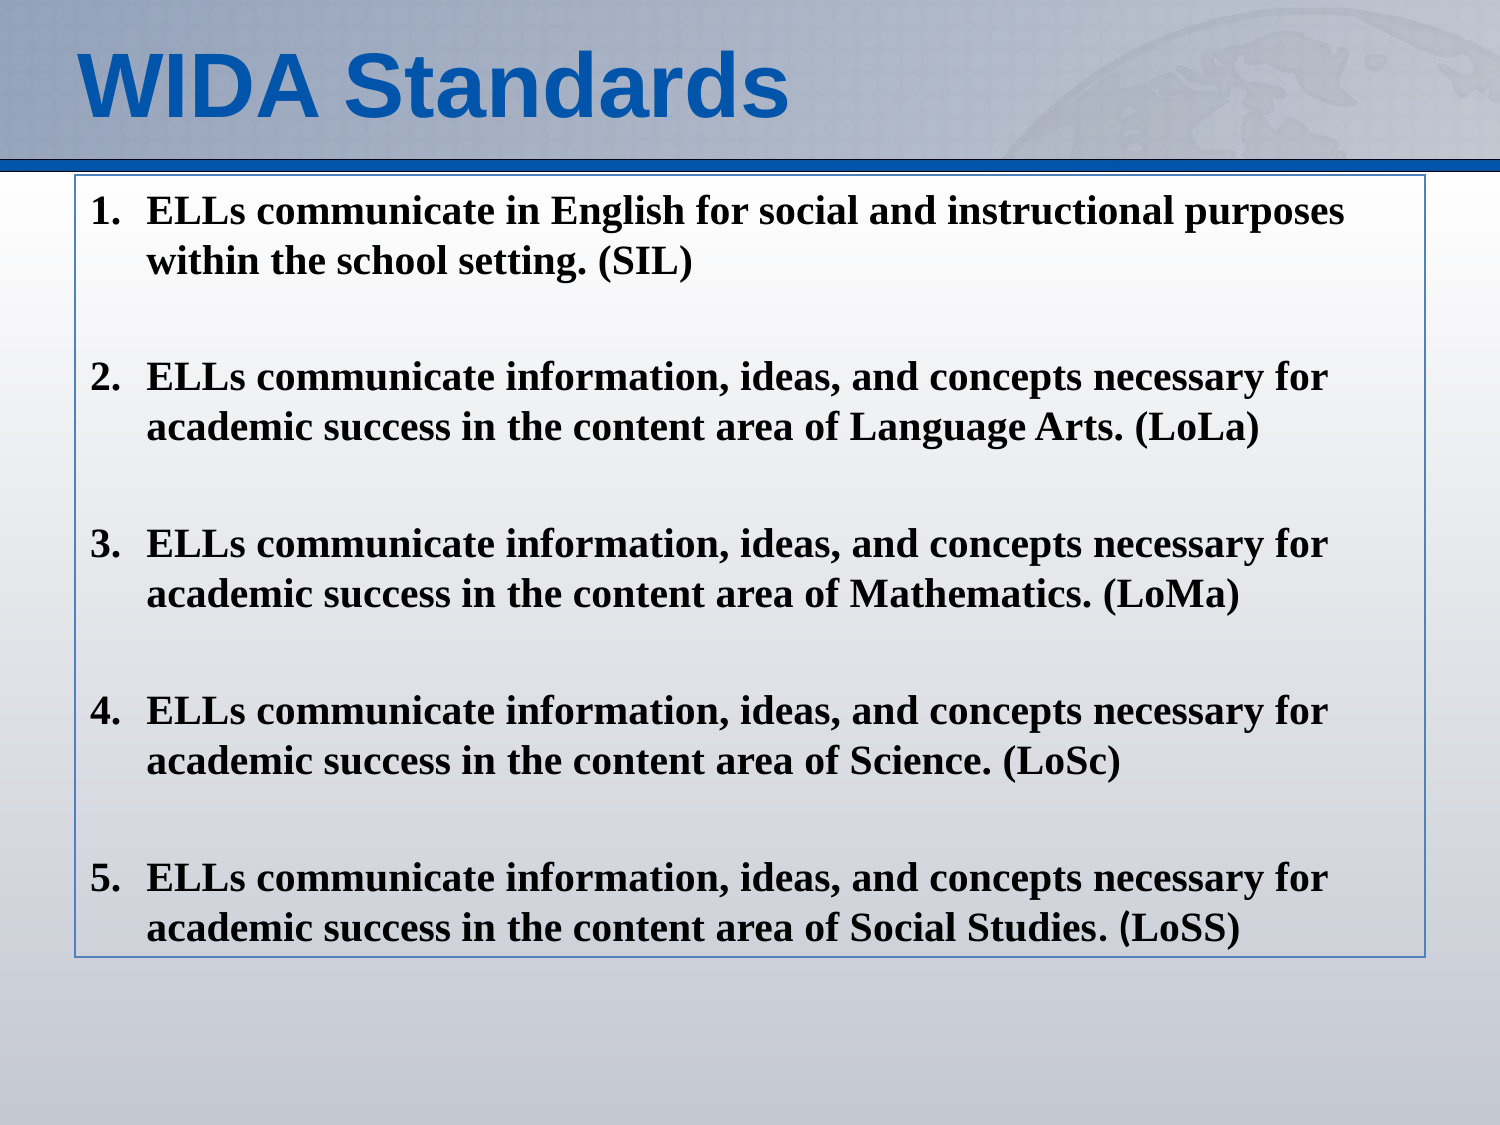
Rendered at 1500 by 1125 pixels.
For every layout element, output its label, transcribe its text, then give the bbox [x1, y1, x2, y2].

title WIDA Standards [62, 0, 1413, 176]
picture [0, 0, 1500, 1125]
list ELLs communicate in English for social and instructional purposes within the school setting. (SIL) ELLs communicate information, ideas, and concepts necessary for academic success in the content area of Language Arts. (LoLa) ELLs communicate information, ideas, and concepts necessary for academic success in the content area of Mathematics. (LoMa) ELLs communicate information, ideas, and concepts necessary for academic success in the content area of Science. (LoSc) ELLs communicate information, ideas, and concepts necessary for academic success in the content area of Social Studies. (LoSS) [74, 174, 1426, 958]
